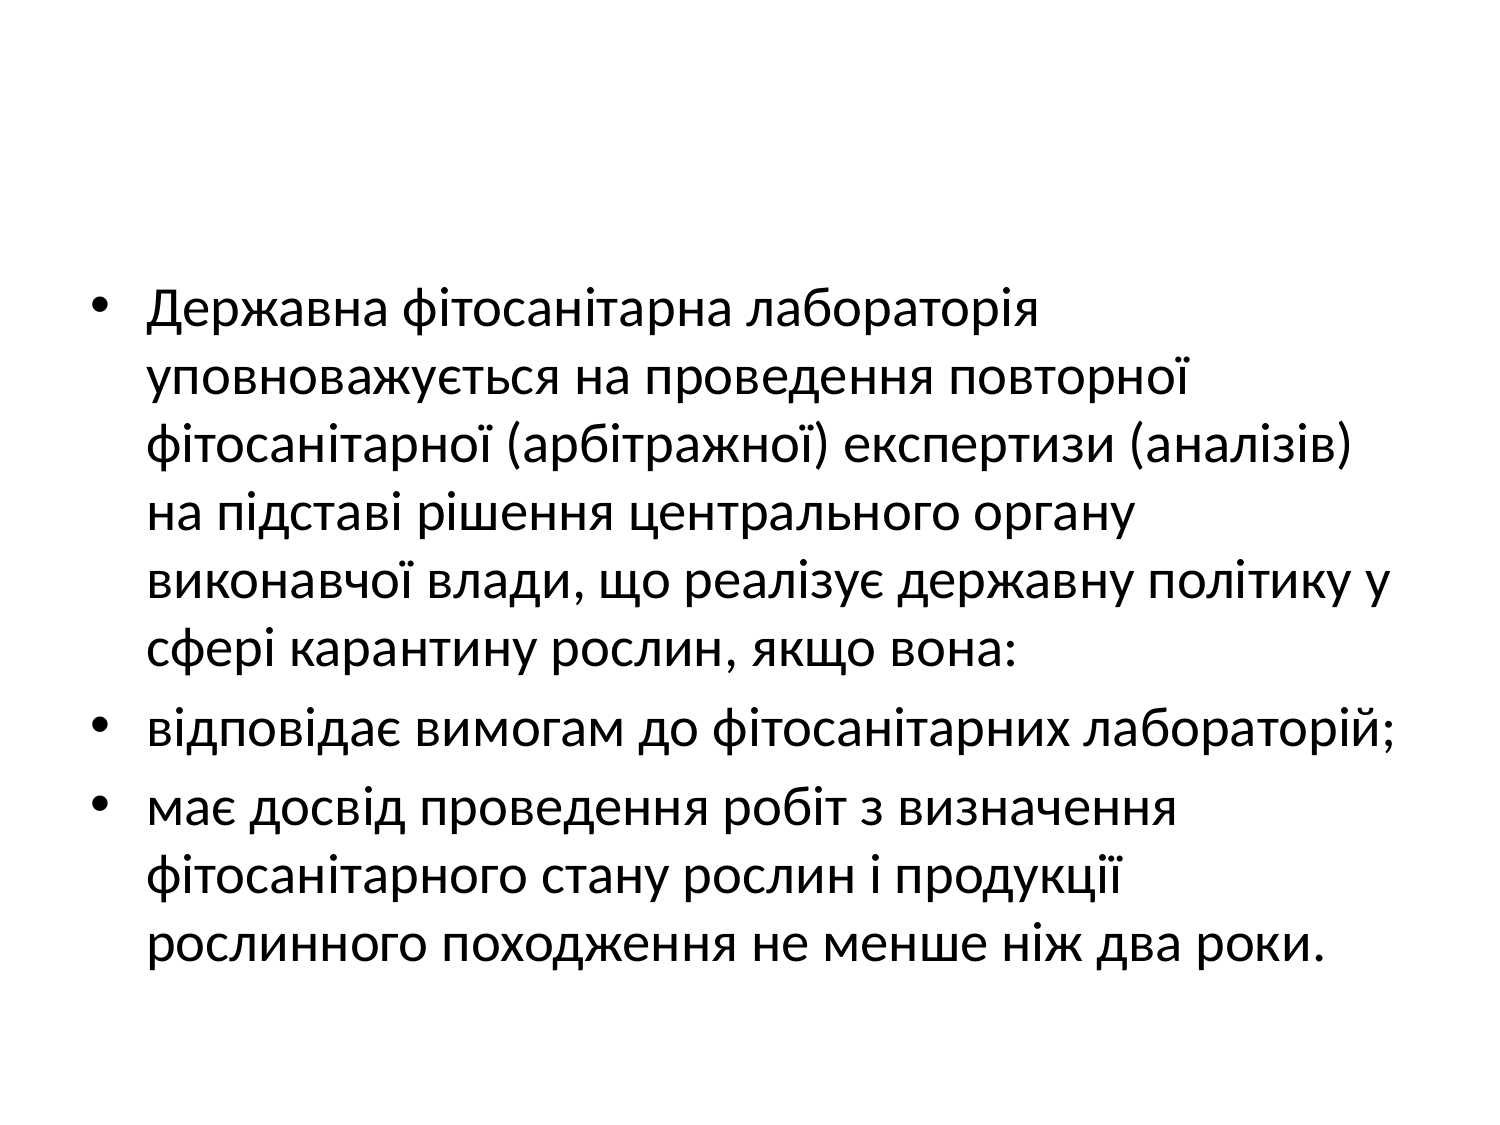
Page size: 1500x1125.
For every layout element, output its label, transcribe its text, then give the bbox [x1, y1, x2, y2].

list Державна фітосанітарна лабораторія уповноважується на проведення повторної фітосанітарної (арбітражної) експертизи (аналізів) на підставі рішення центрального органу виконавчої влади, що реалізує державну політику у сфері карантину рослин, якщо вона: відповідає вимогам до фітосанітарних лабораторій; має досвід проведення робіт з визначення фітосанітарного стану рослин і продукції рослинного походження не менше ніж два роки. [75, 262, 1425, 1005]
